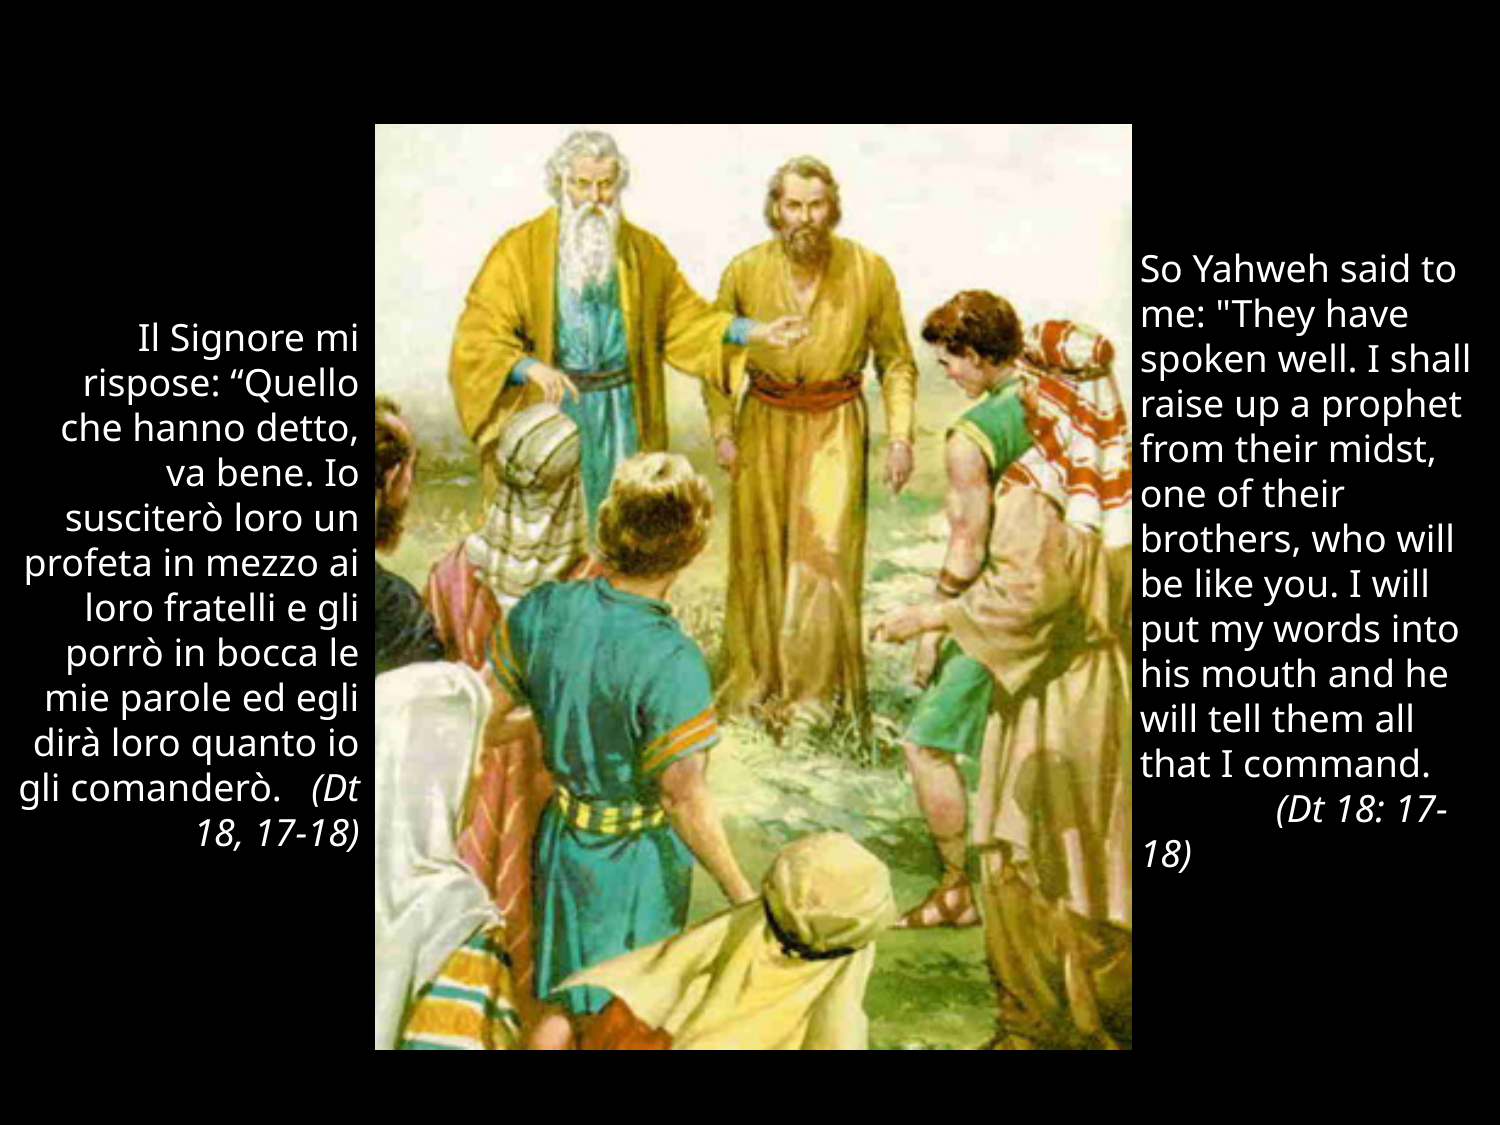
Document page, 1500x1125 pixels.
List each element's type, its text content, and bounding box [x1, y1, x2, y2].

picture [374, 124, 1133, 1050]
title Il Signore mi rispose: “Quello che hanno detto, va bene. Io susciterò loro un profeta in mezzo ai loro fratelli e gli porrò in bocca le mie parole ed egli dirà loro quanto io gli comanderò. (Dt 18, 17-18) [0, 512, 374, 700]
text_box So Yahweh said to me: "They have spoken well. I shall raise up a prophet from their midst, one of their brothers, who will be like you. I will put my words into his mouth and he will tell them all that I command. (Dt 18: 17-18) [1133, 237, 1500, 883]
